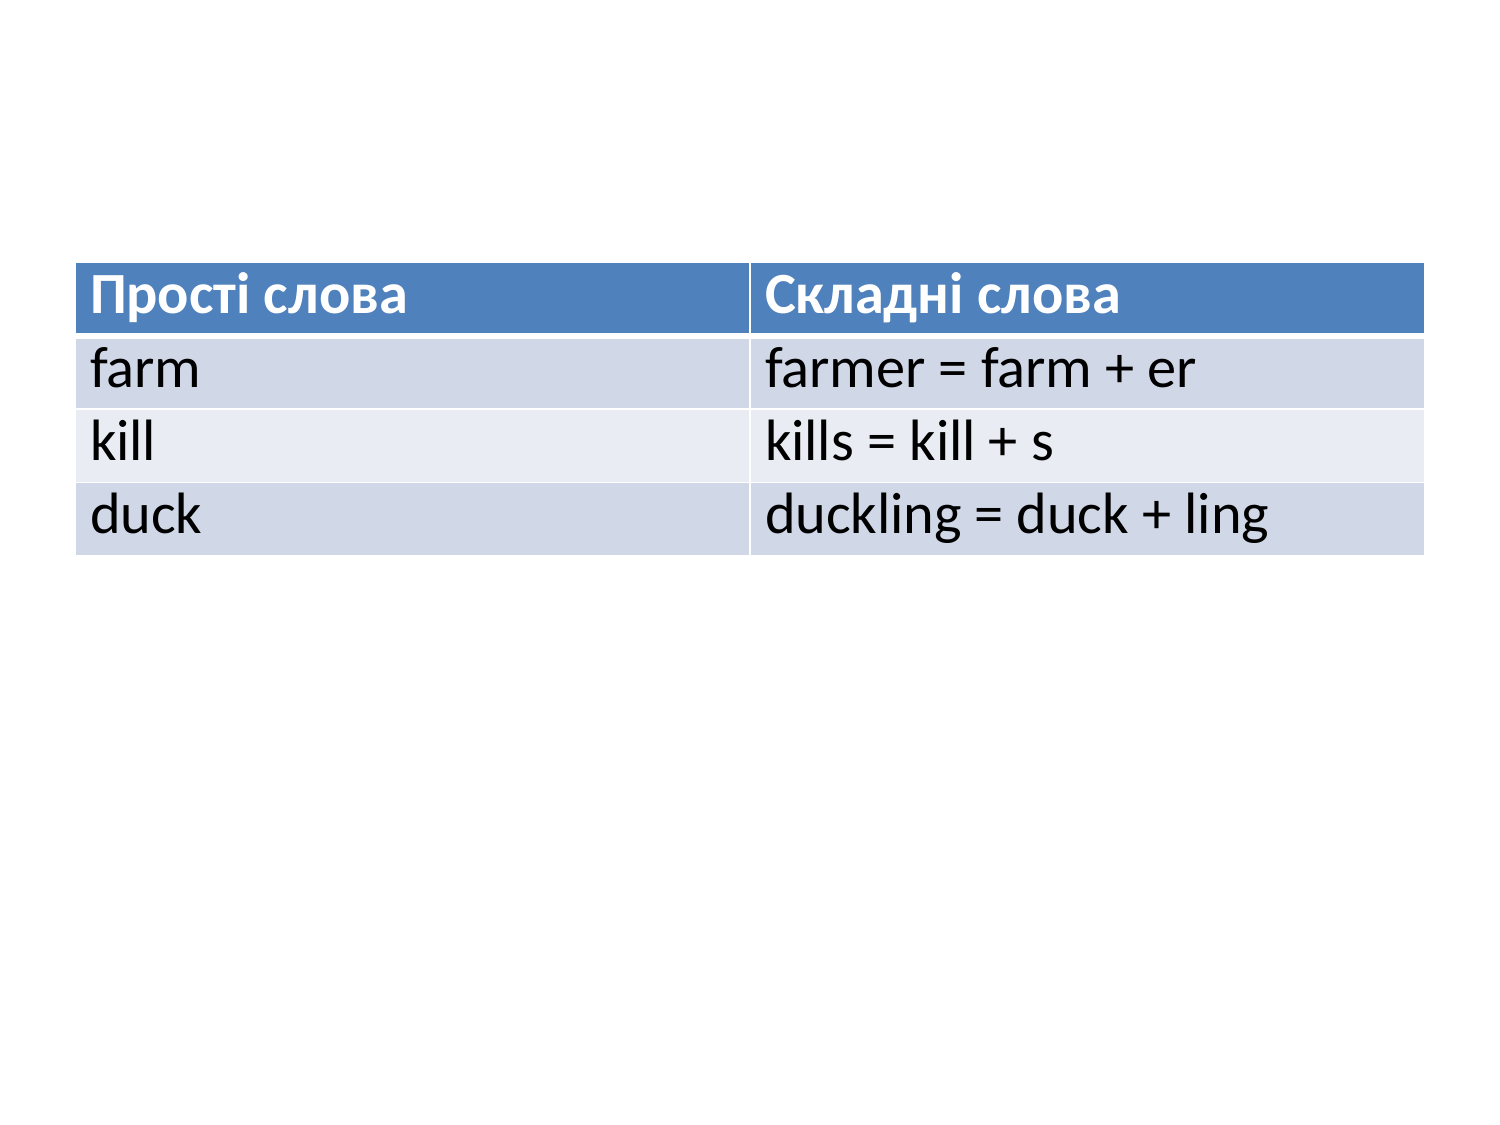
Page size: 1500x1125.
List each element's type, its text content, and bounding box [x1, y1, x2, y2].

table_cell duck [76, 483, 749, 555]
table_cell duckling = duck + ling [751, 483, 1424, 555]
table_header Складні слова [751, 263, 1424, 333]
table_cell kills = kill + s [751, 410, 1424, 482]
table_cell farmer = farm + er [751, 339, 1424, 408]
table_header Прості слова [76, 263, 749, 333]
table_cell kill [76, 410, 749, 482]
table_cell farm [76, 339, 749, 408]
